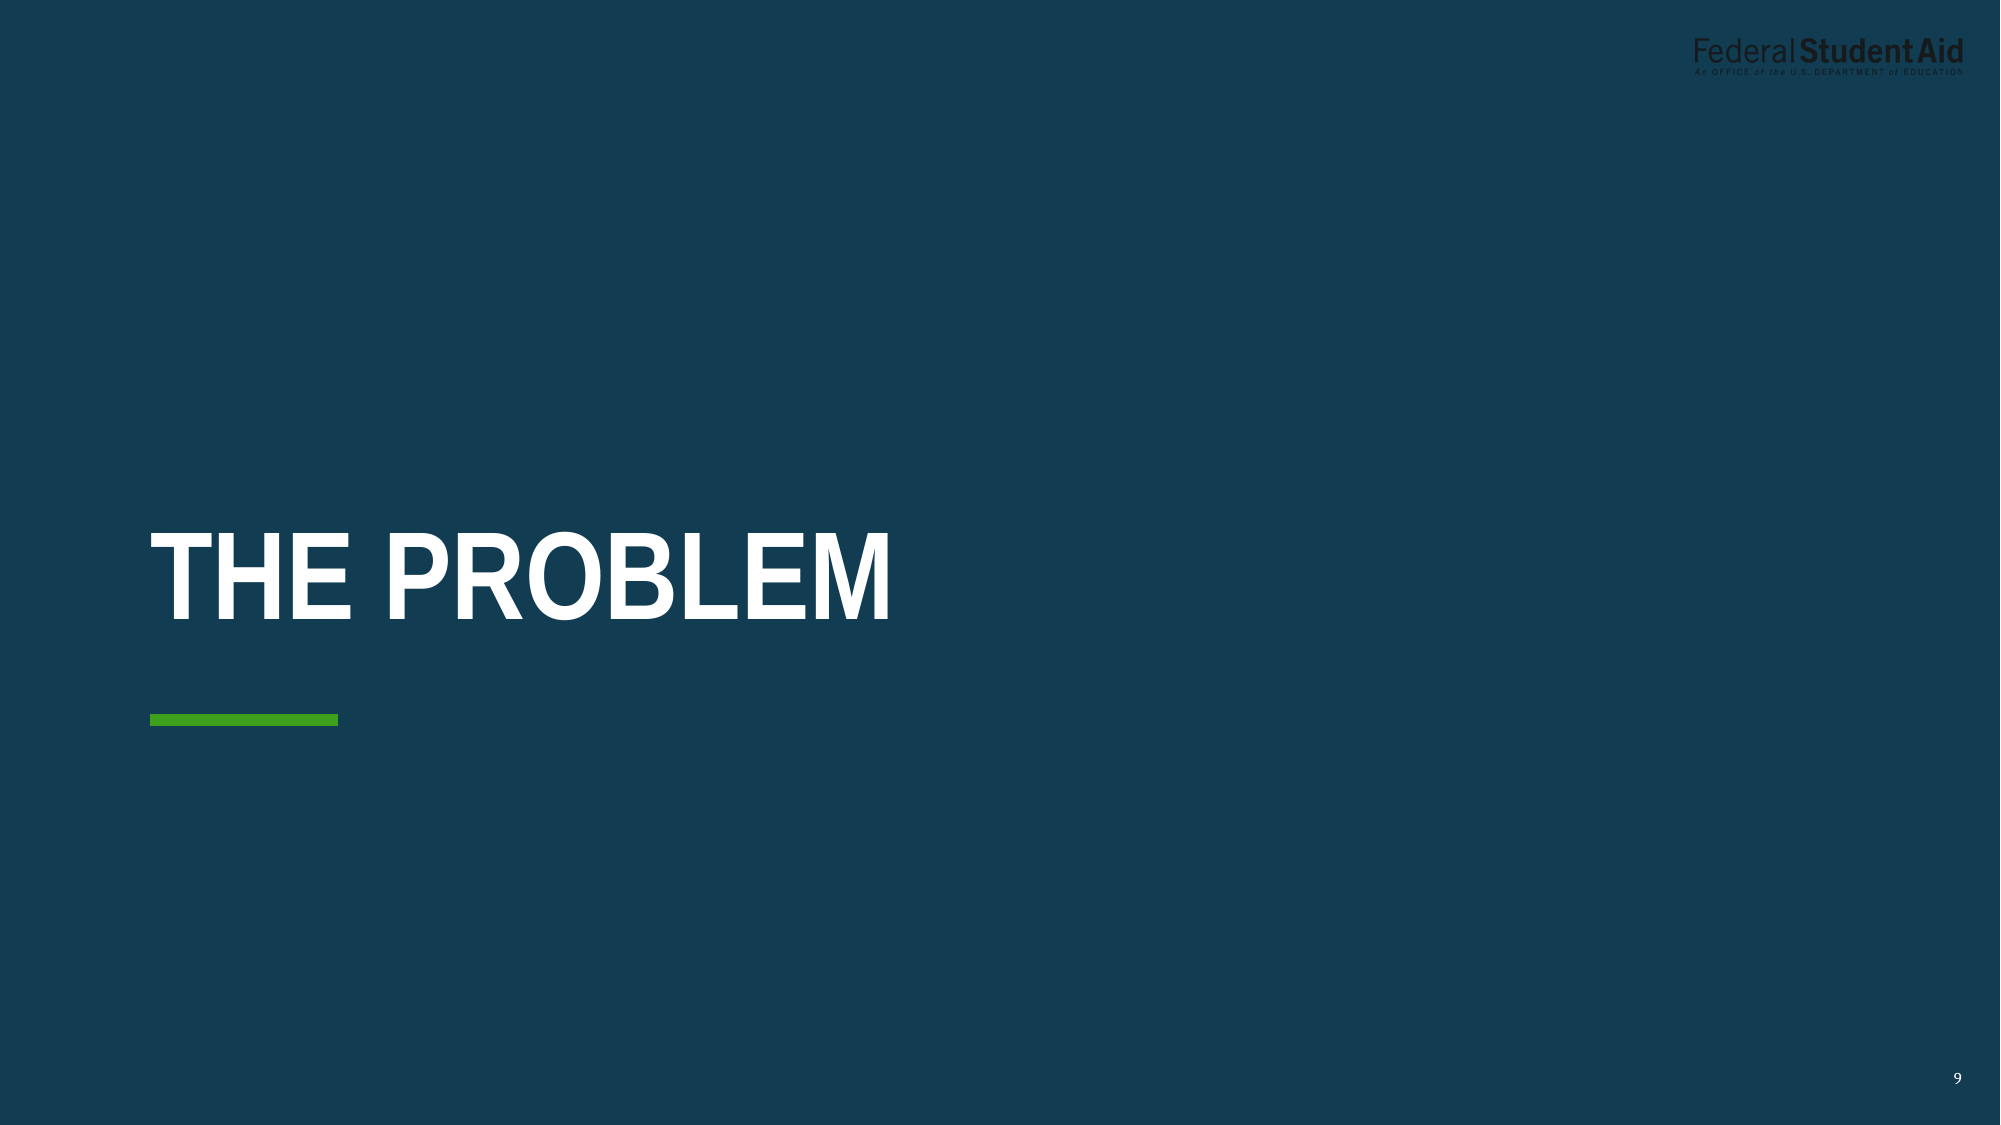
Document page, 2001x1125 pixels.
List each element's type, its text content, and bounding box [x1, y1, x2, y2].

title The problem [150, 314, 1900, 645]
slide_number 9 [1916, 1068, 1962, 1089]
picture [1694, 37, 1963, 75]
